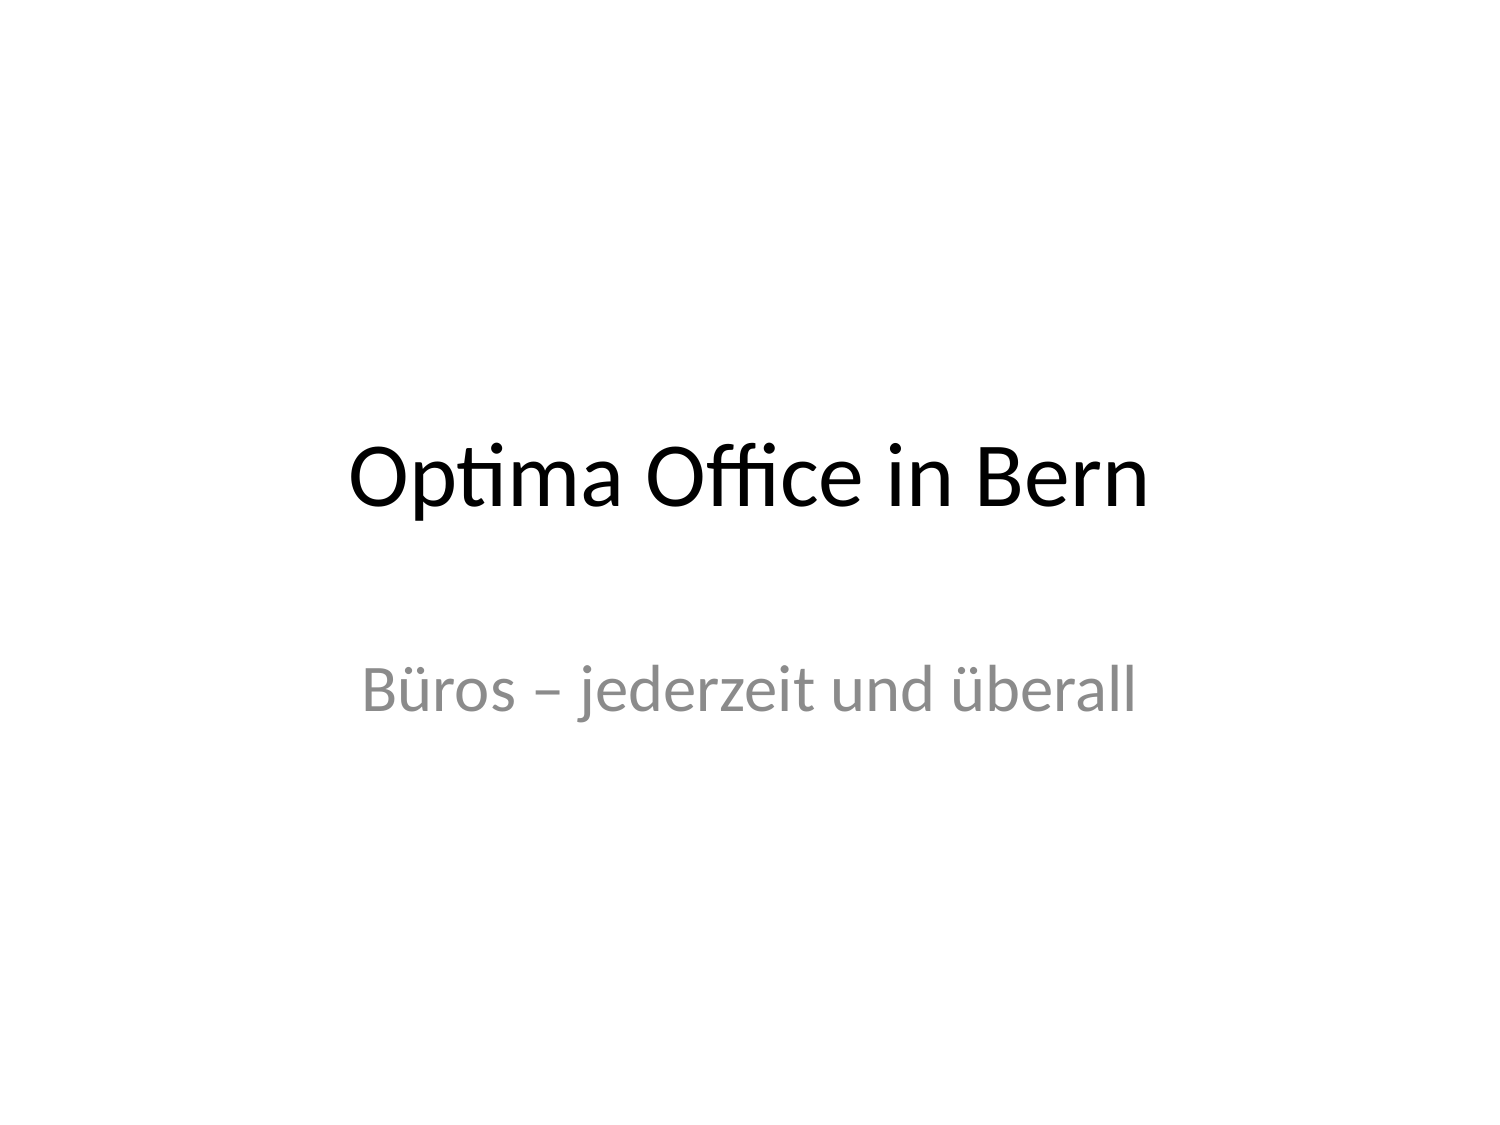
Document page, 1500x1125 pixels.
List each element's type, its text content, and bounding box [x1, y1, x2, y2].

title Optima Office in Bern [112, 349, 1388, 591]
subtitle Büros – jederzeit und überall [225, 637, 1275, 925]
